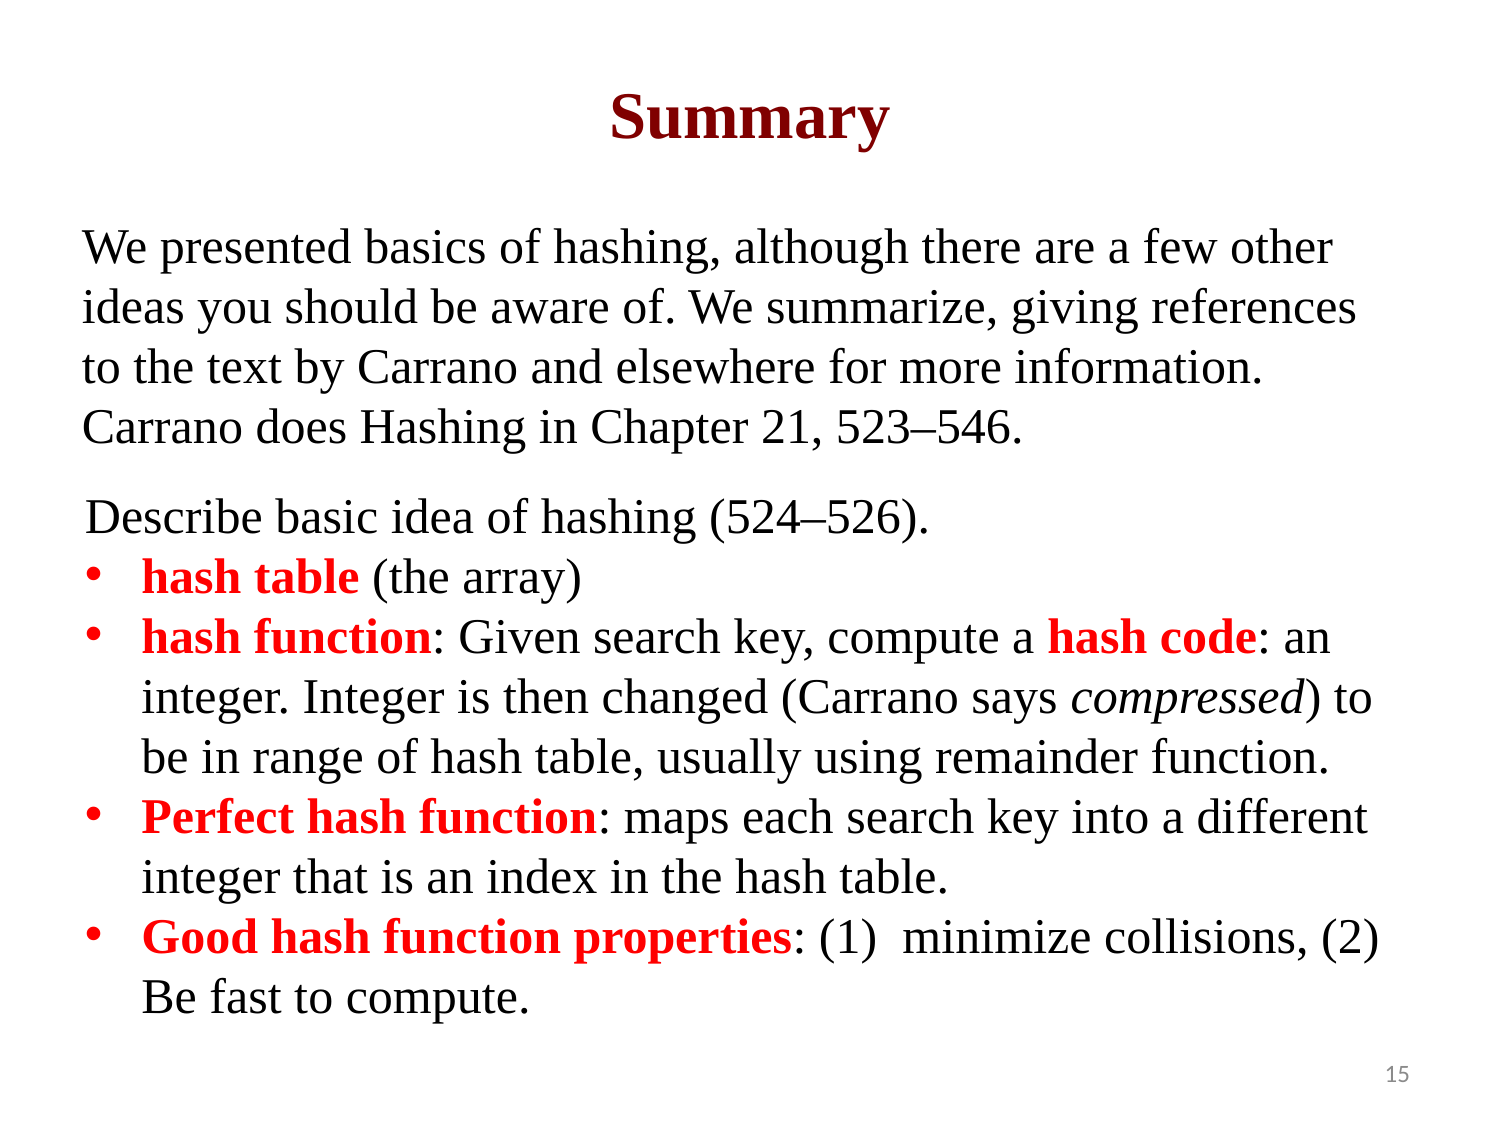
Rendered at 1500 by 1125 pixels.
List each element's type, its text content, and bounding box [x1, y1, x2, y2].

text_box We presented basics of hashing, although there are a few other ideas you should be aware of. We summarize, giving references to the text by Carrano and elsewhere for more information. Carrano does Hashing in Chapter 21, 523–546. [67, 206, 1407, 461]
text_box Describe basic idea of hashing (524–526). hash table (the array) hash function: Given search key, compute a hash code: an integer. Integer is then changed (Carrano says compressed) to be in range of hash table, usually using remainder function. Perfect hash function: maps each search key into a different integer that is an index in the hash table. Good hash function properties: (1) minimize collisions, (2) Be fast to compute. [70, 476, 1412, 1031]
slide_number 15 [1074, 1042, 1425, 1103]
list Summary [263, 64, 1237, 159]
